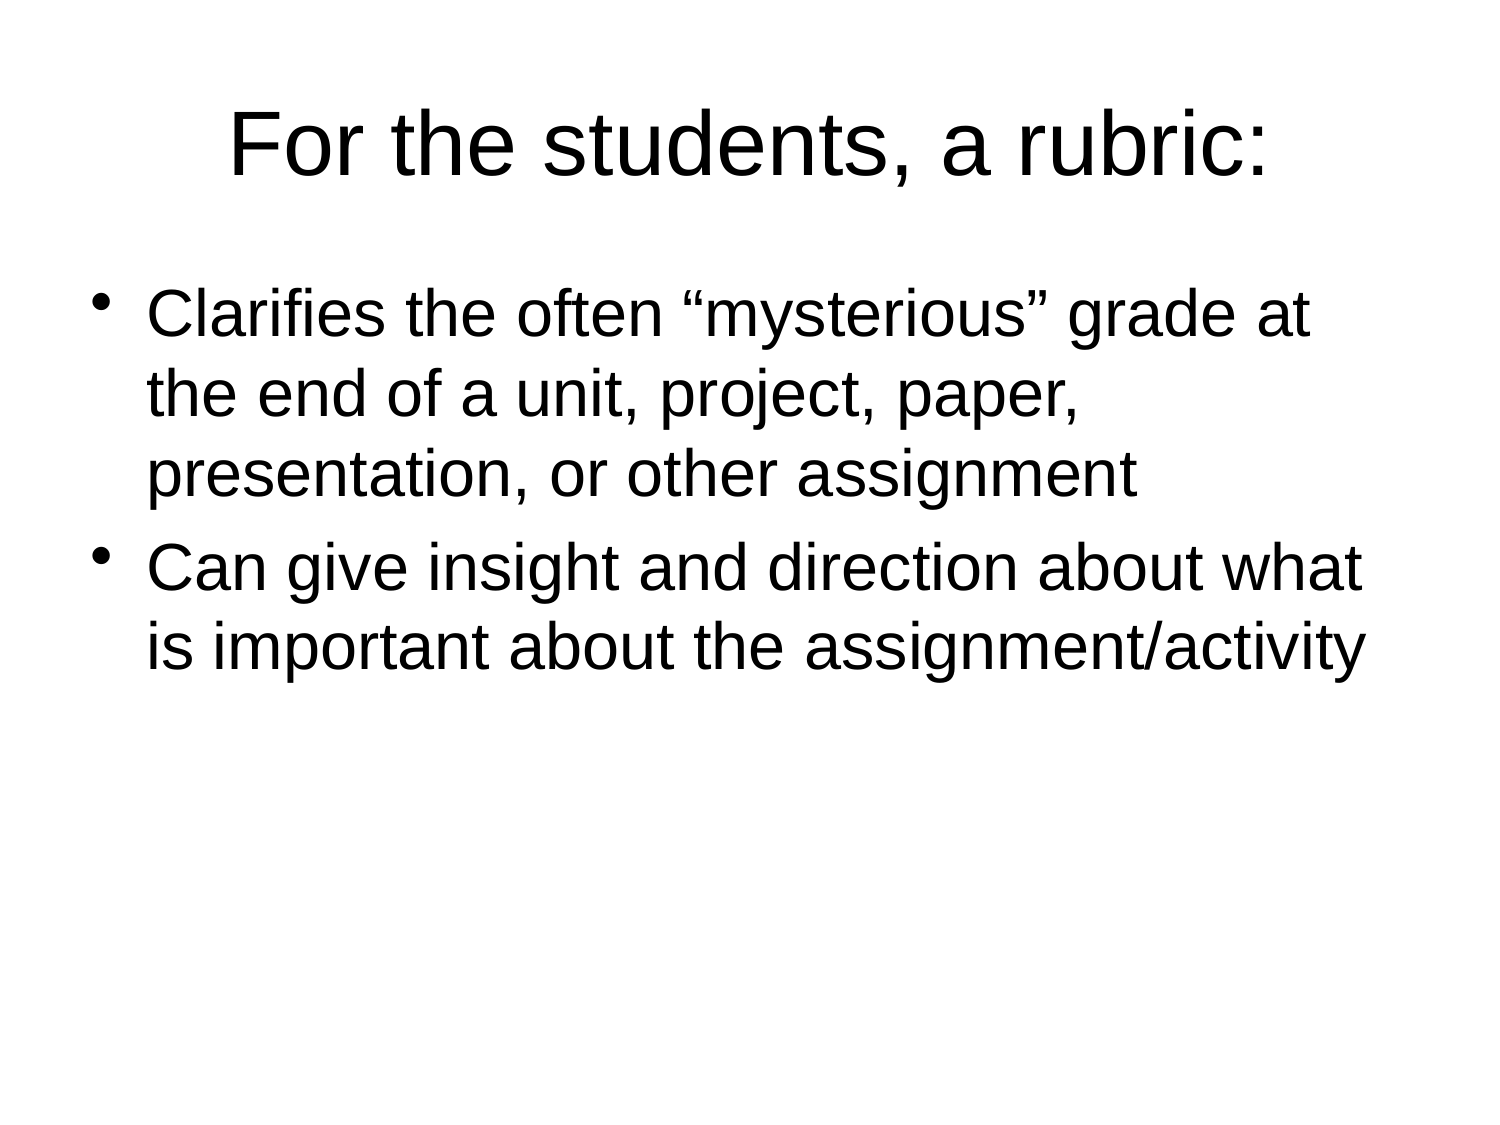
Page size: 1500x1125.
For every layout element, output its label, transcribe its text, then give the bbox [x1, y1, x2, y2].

title For the students, a rubric: [75, 45, 1425, 233]
list Clarifies the often “mysterious” grade at the end of a unit, project, paper, presentation, or other assignment Can give insight and direction about what is important about the assignment/activity [75, 262, 1425, 1005]
